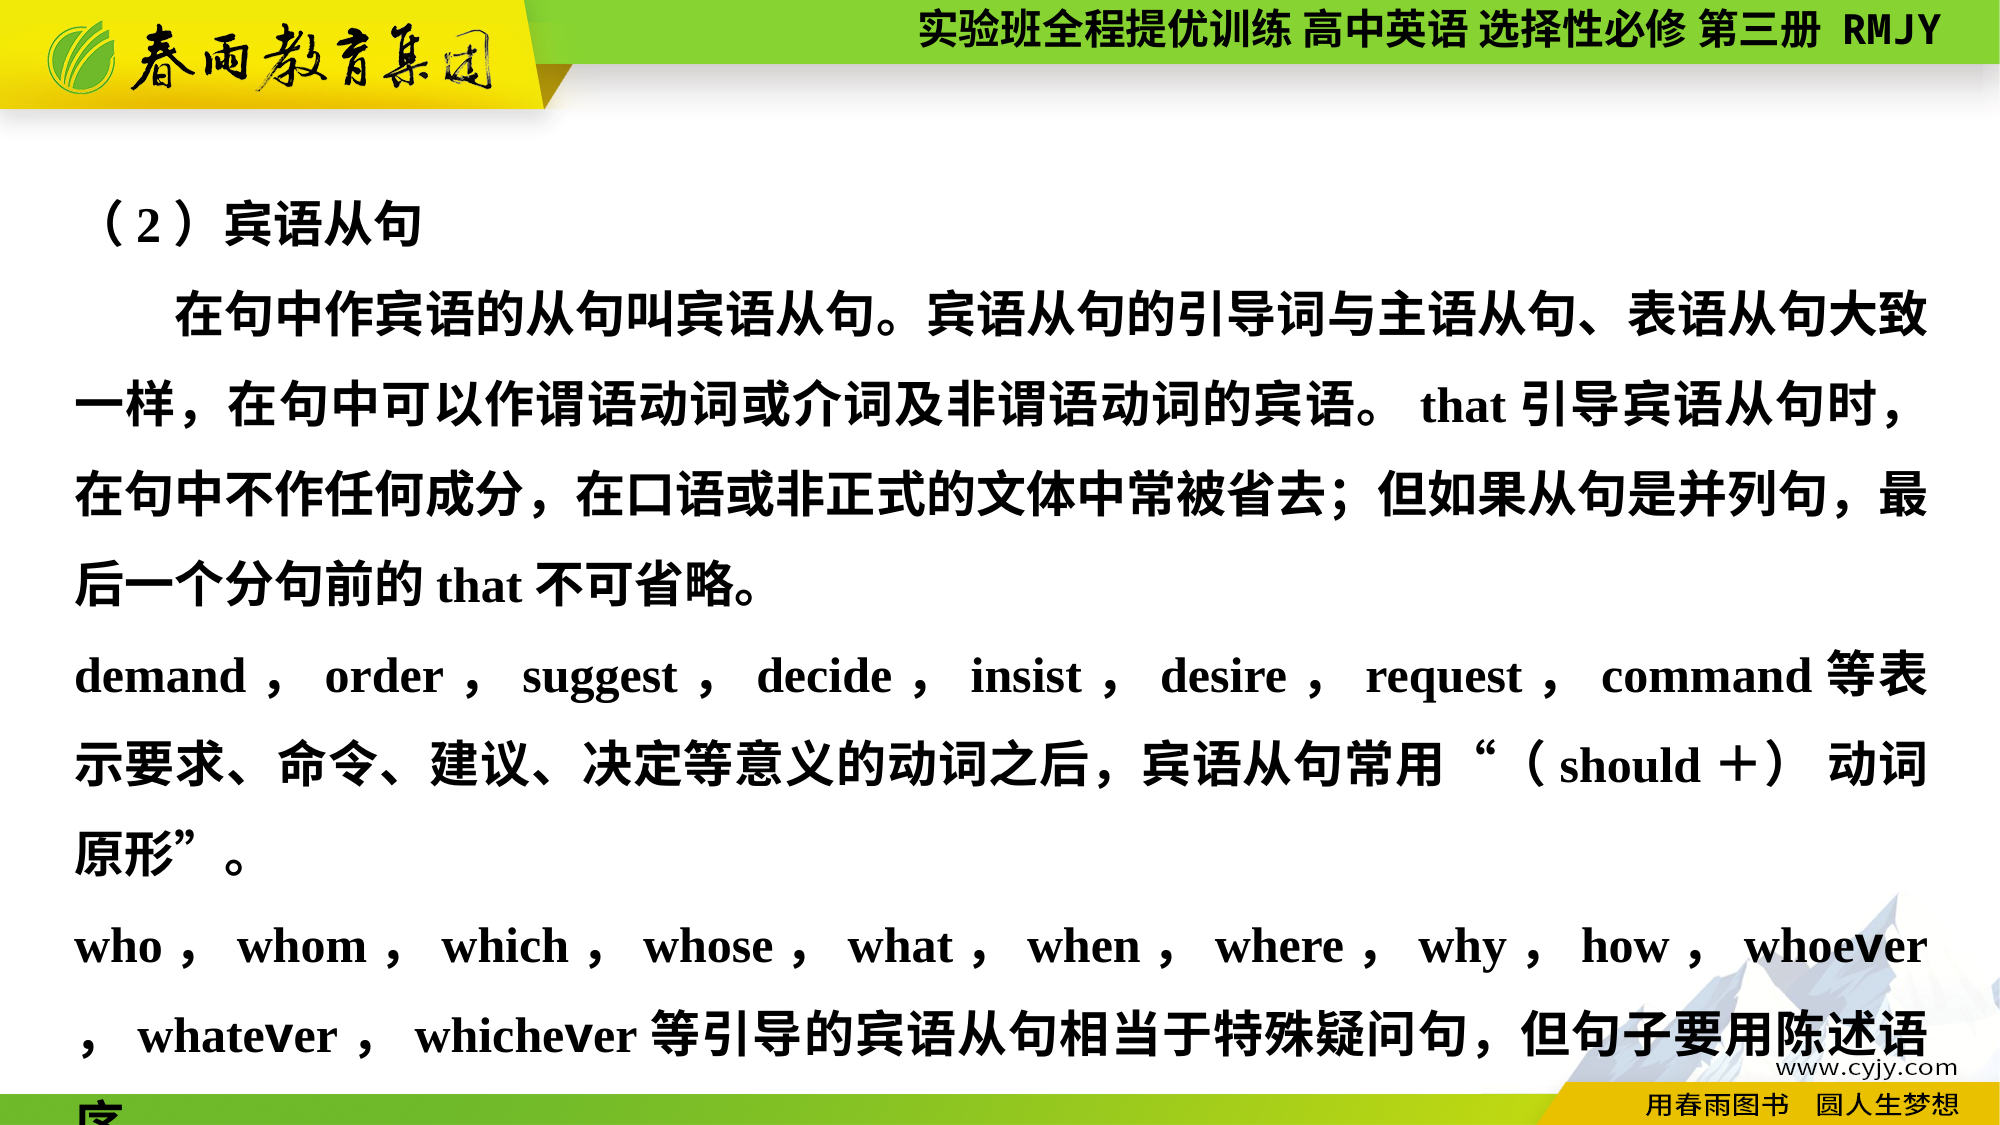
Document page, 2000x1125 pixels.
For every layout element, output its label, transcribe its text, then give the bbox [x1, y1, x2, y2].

picture [0, 0, 2000, 1125]
list （2）宾语从句 在句中作宾语的从句叫宾语从句。宾语从句的引导词与主语从句、表语从句大致一样，在句中可以作谓语动词或介词及非谓语动词的宾语。that引导宾语从句时，在句中不作任何成分，在口语或非正式的文体中常被省去；但如果从句是并列句，最后一个分句前的that不可省略。 demand，order，suggest，decide，insist，desire，request，command等表示要求、命令、建议、决定等意义的动词之后，宾语从句常用“（should＋） 动词原形”。 who，whom，which，whose，what，when，where，why，how，whoever，whatever，whichever等引导的宾语从句相当于特殊疑问句，但句子要用陈述语序。 [59, 154, 1944, 988]
